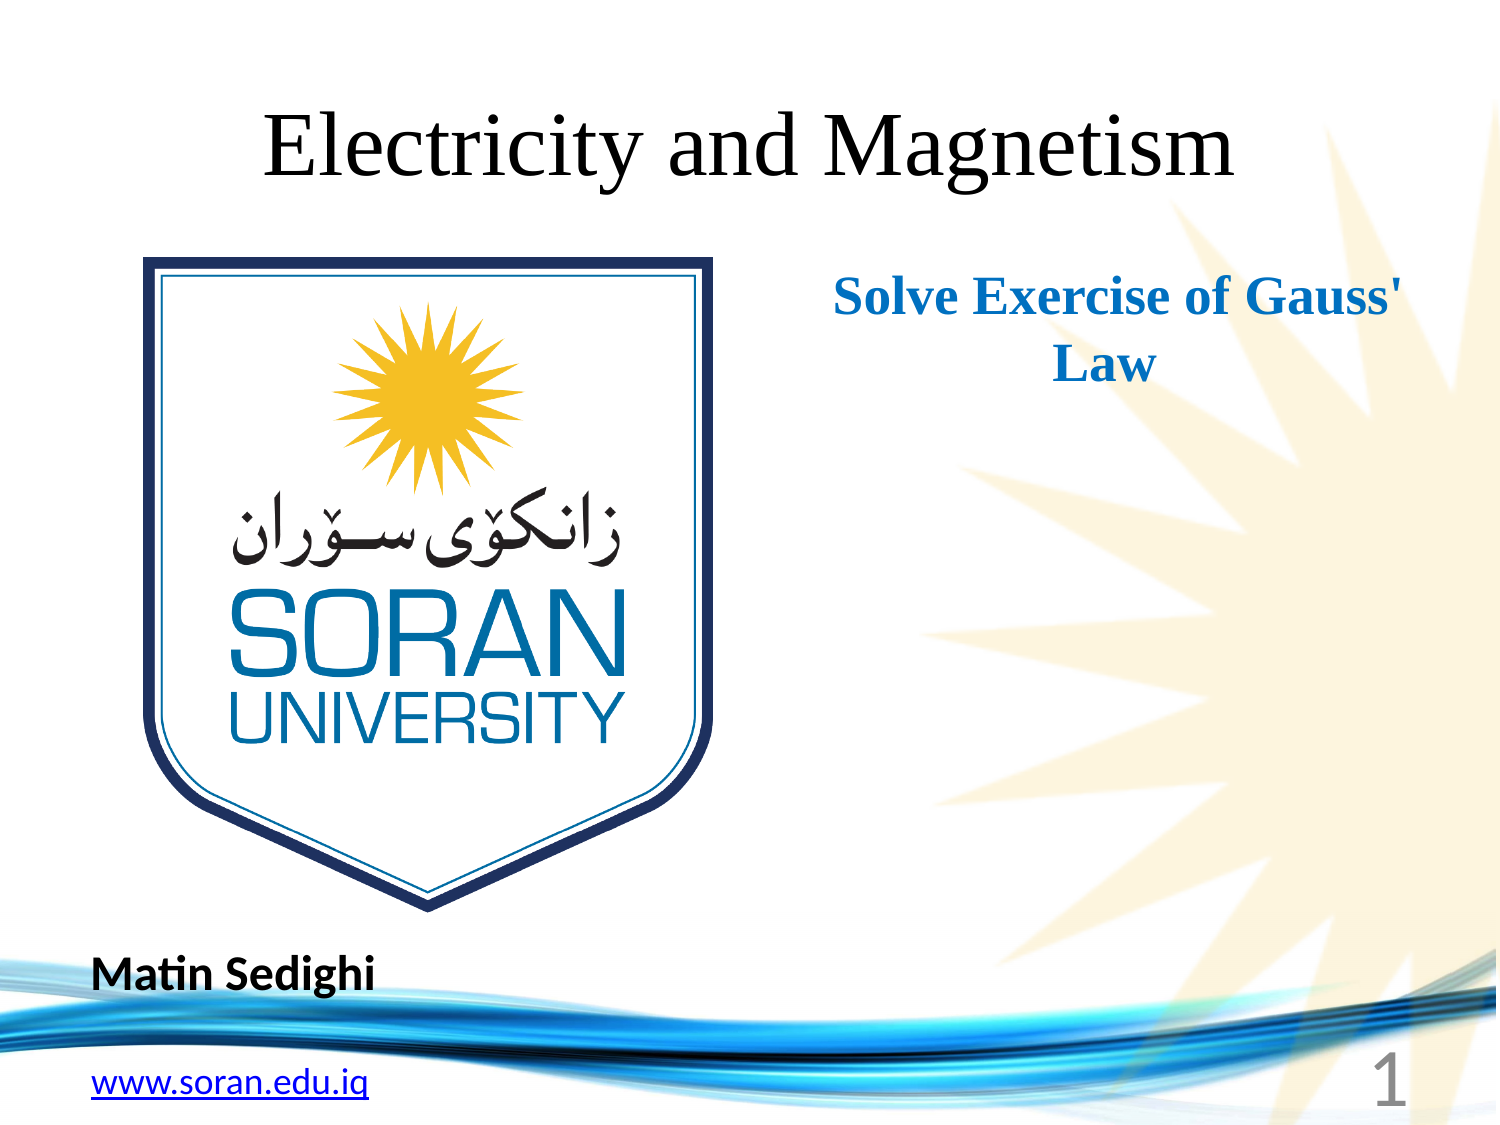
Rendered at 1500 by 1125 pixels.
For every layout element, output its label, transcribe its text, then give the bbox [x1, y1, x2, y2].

list Matin Sedighi [75, 912, 738, 1008]
picture [143, 257, 713, 912]
list Solve Exercise of Gauss' Law [761, 251, 1475, 400]
slide_number 1 [1074, 1042, 1425, 1103]
title Electricity and Magnetism [75, 45, 1425, 233]
picture [0, 99, 1500, 1125]
